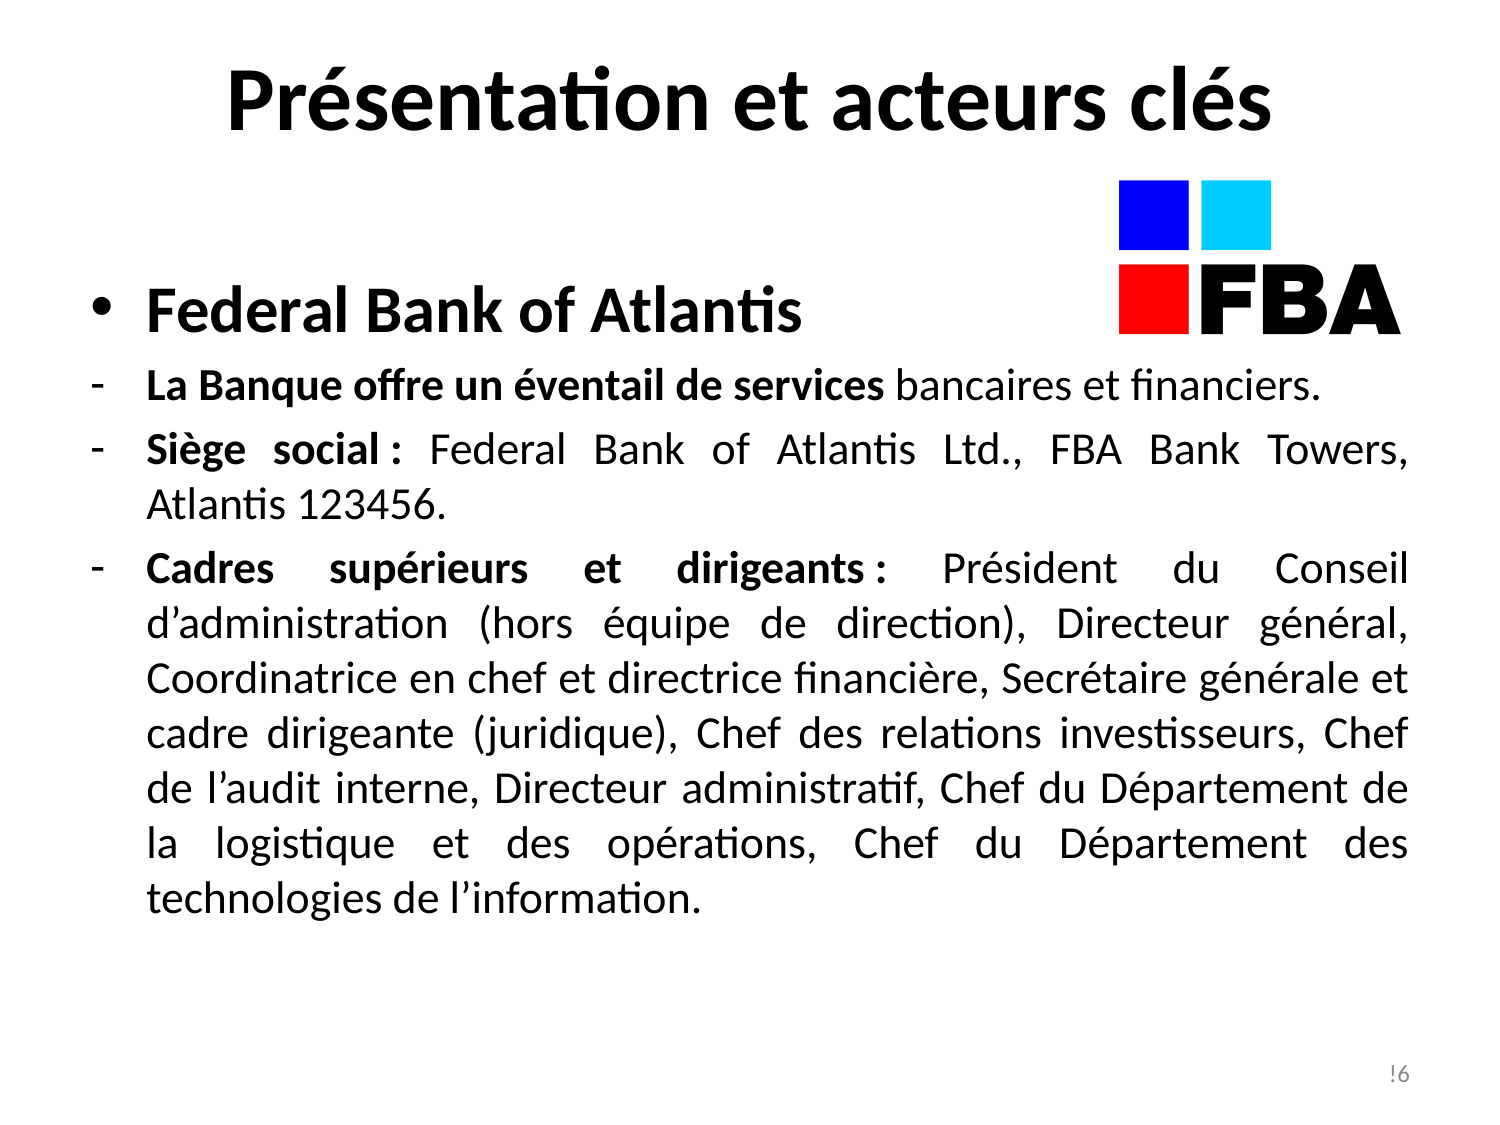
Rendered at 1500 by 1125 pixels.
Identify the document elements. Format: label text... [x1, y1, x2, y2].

slide_number !6 [1074, 1042, 1425, 1103]
title Présentation et acteurs clés [74, 29, 1426, 158]
picture [1094, 156, 1426, 359]
list Federal Bank of Atlantis La Banque offre un éventail de services bancaires et financiers. Siège social : Federal Bank of Atlantis Ltd., FBA Bank Towers, Atlantis 123456. Cadres supérieurs et dirigeants : Président du Conseil d’administration (hors équipe de direction), Directeur général, Coordinatrice en chef et directrice financière, Secrétaire générale et cadre dirigeante (juridique), Chef des relations investisseurs, Chef de l’audit interne, Directeur administratif, Chef du Département de la logistique et des opérations, Chef du Département des technologies de l’information. [74, 164, 1426, 908]
